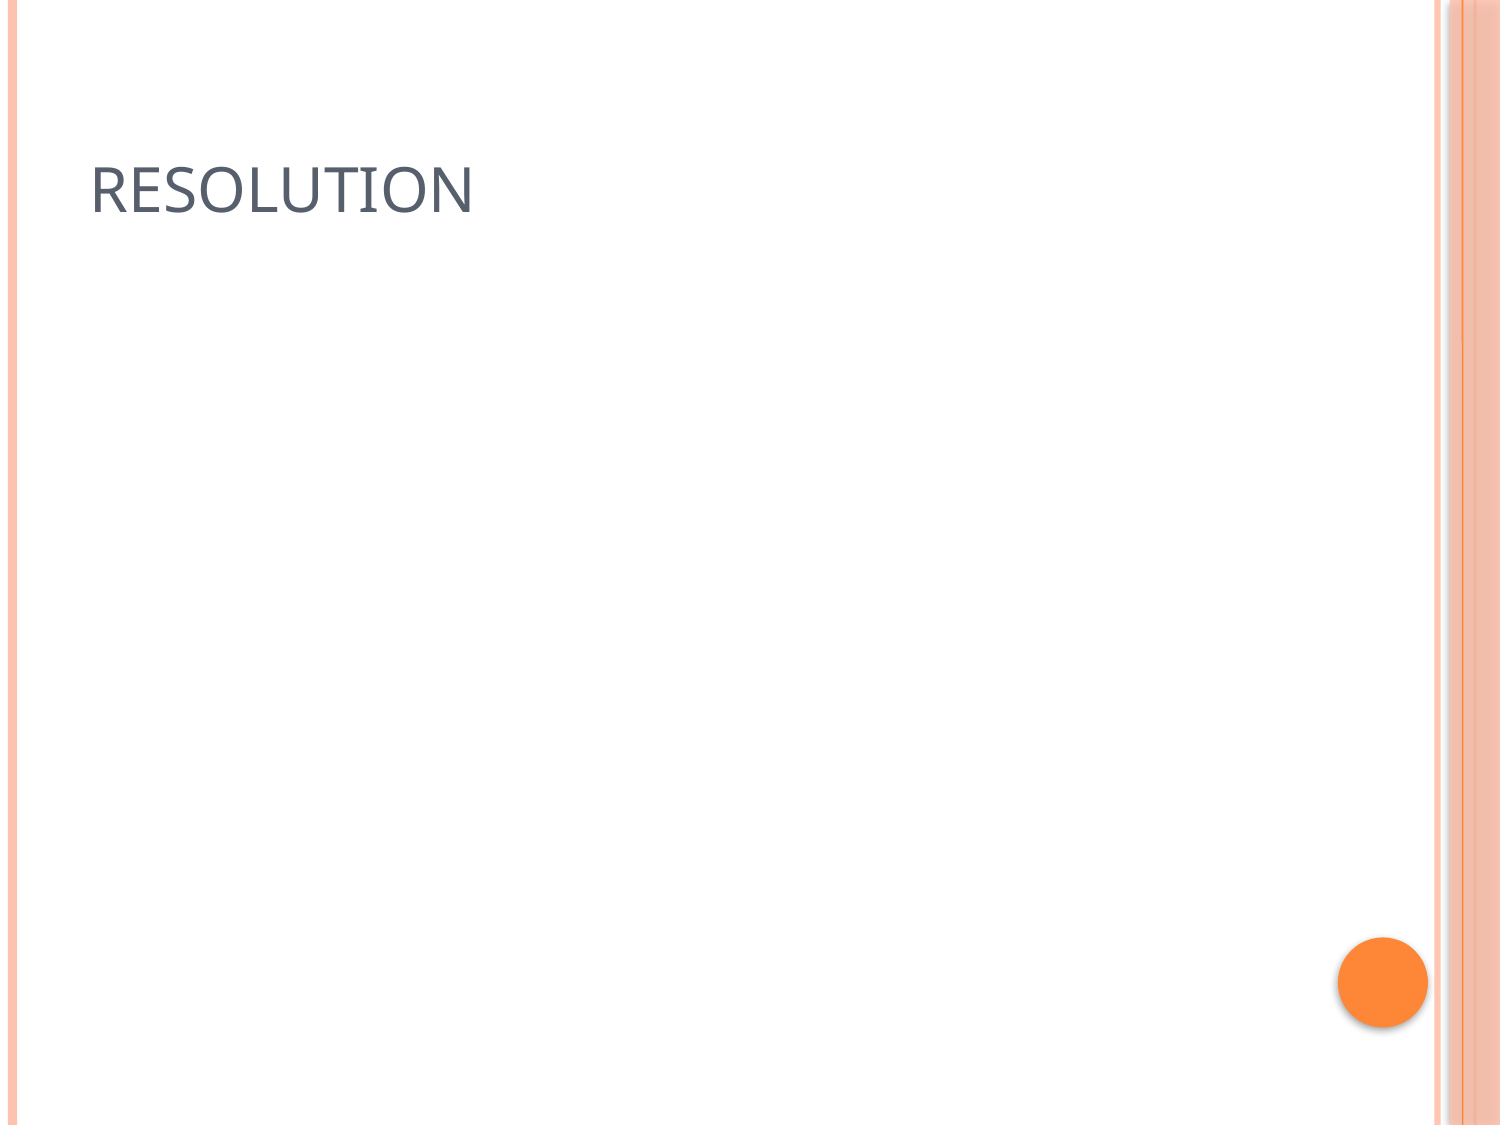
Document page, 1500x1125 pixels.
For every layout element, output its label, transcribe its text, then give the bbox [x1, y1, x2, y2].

title Resolution [75, 45, 1300, 233]
